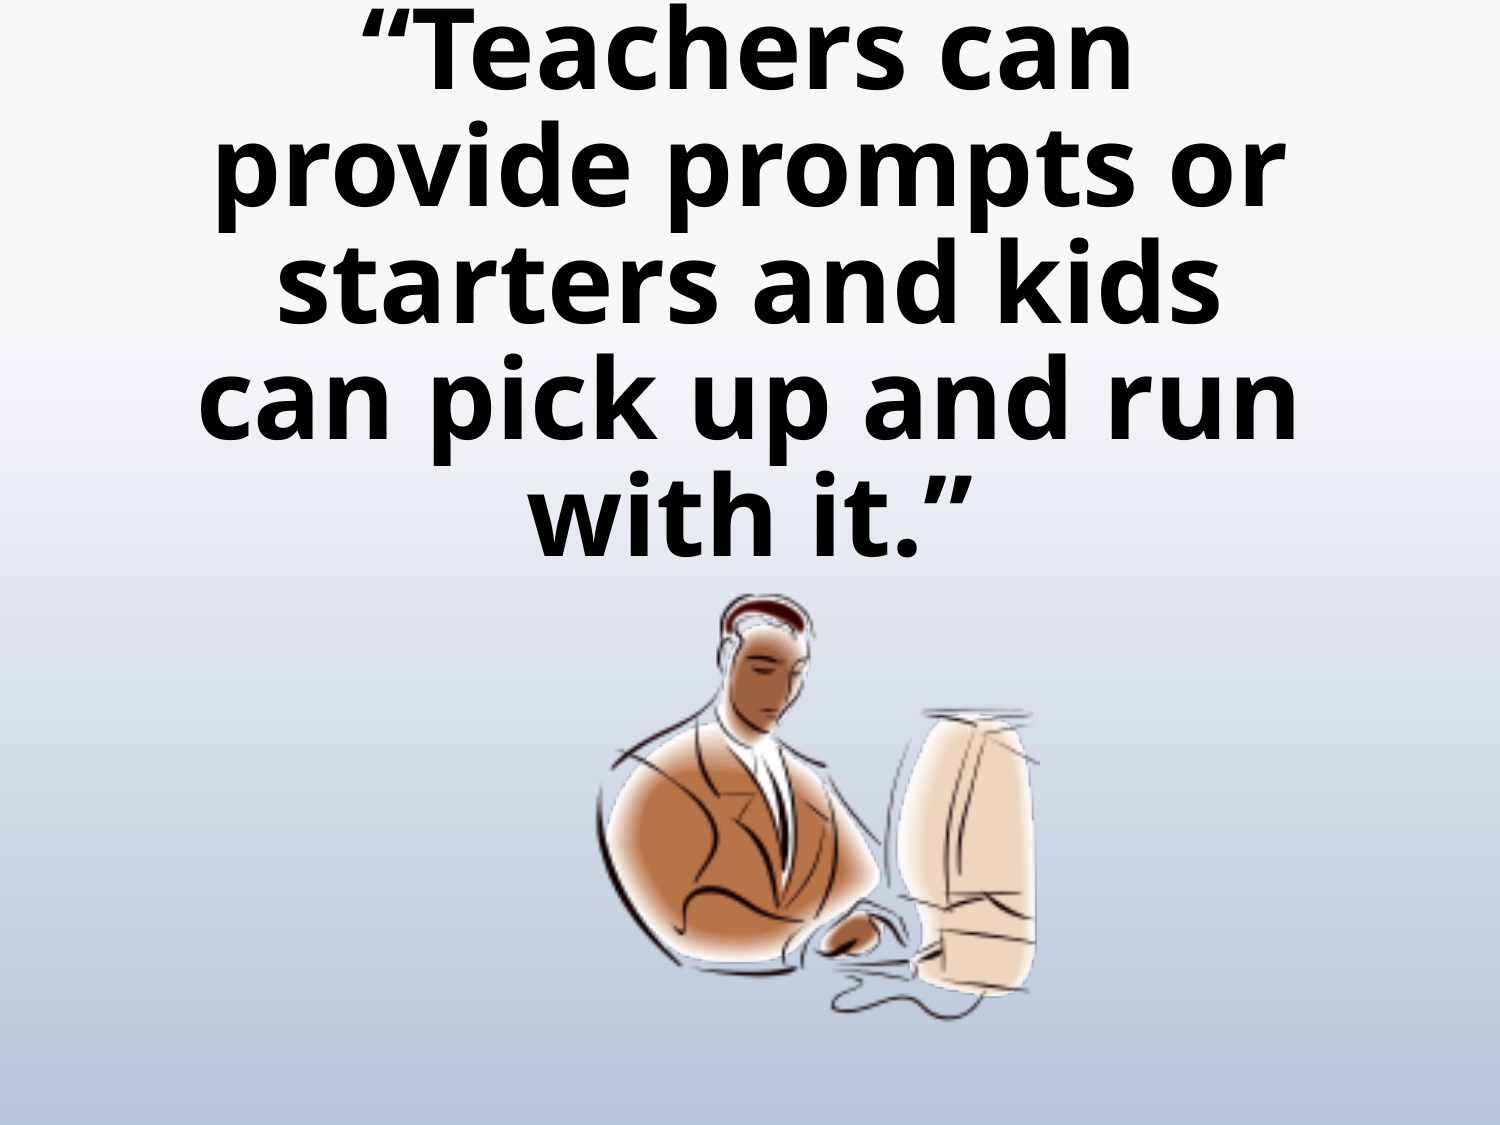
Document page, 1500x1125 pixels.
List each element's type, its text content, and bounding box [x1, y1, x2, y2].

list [210, 590, 1416, 1028]
title “Teachers can provide prompts or starters and kids can pick up and run with it.” [150, 67, 1350, 507]
